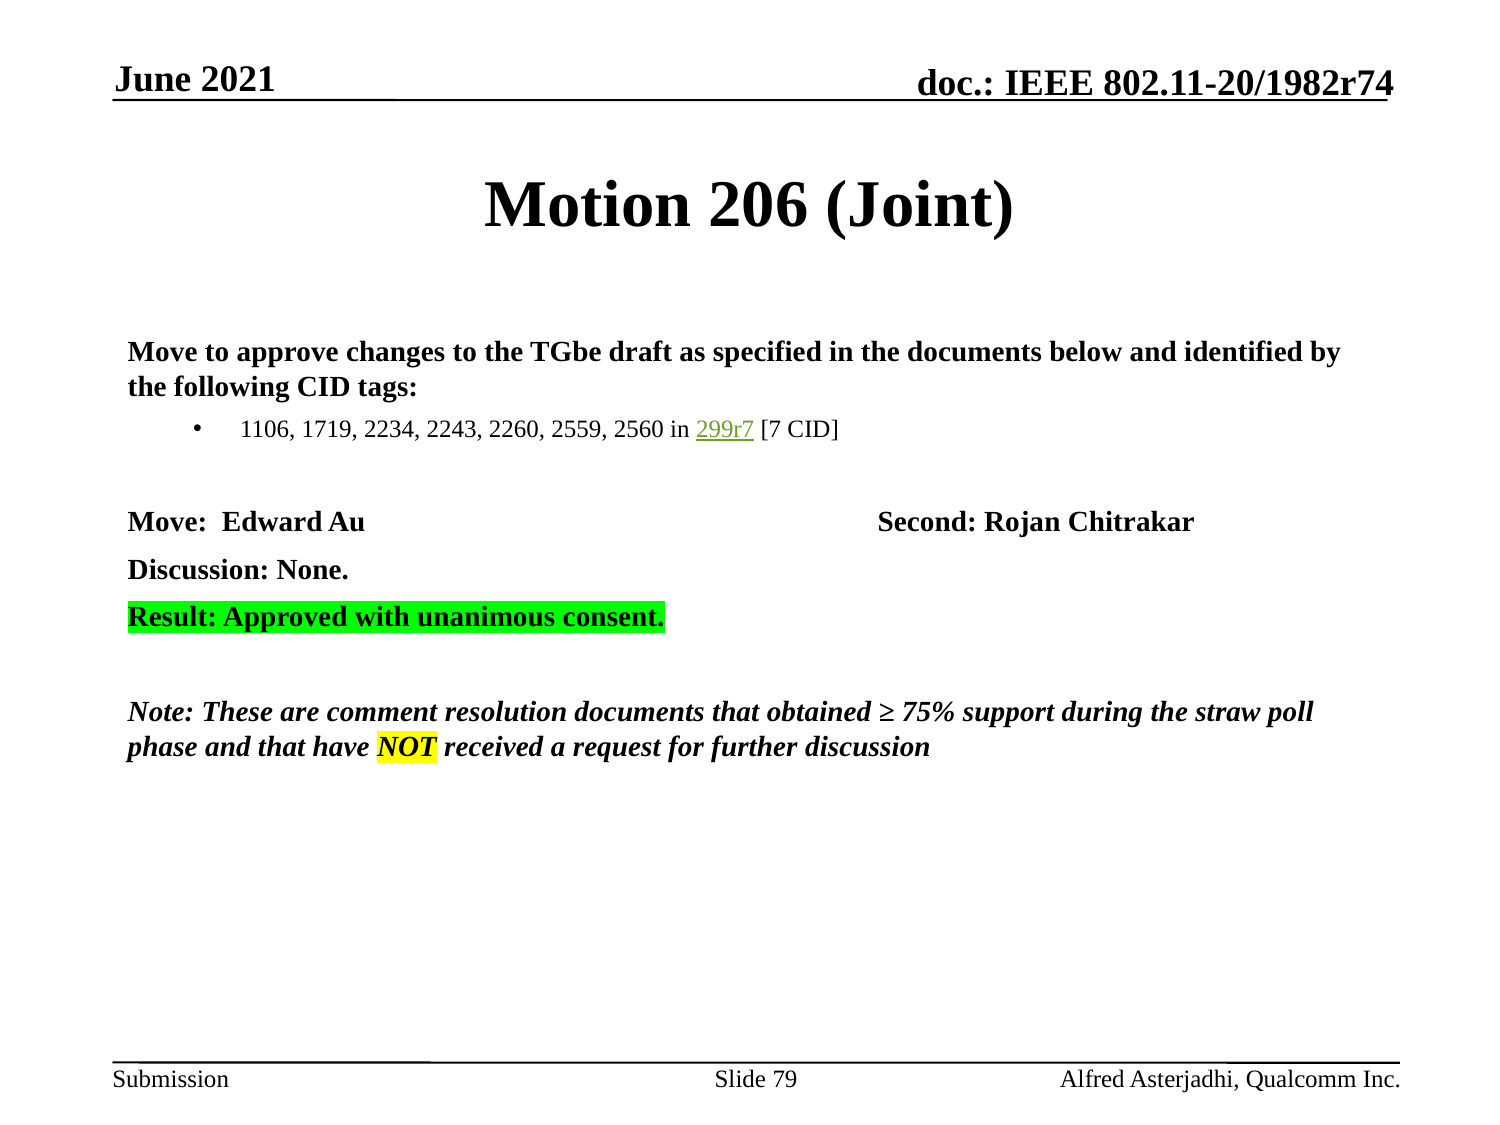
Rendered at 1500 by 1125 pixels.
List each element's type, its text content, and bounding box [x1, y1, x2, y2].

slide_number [114, 54, 423, 100]
list Move to approve changes to the TGbe draft as specified in the documents below and identified by the following CID tags: 1106, 1719, 2234, 2243, 2260, 2559, 2560 in 299r7 [7 CID] Move: Edward Au Second: Rojan Chitrakar Discussion: None. Result: Approved with unanimous consent. Note: These are comment resolution documents that obtained ≥ 75% support during the straw poll phase and that have NOT received a request for further discussion [112, 324, 1388, 1000]
footer Alfred Asterjadhi, Qualcomm Inc. [878, 1061, 1402, 1093]
slide_number Slide 79 [712, 1061, 800, 1123]
title Motion 206 (Joint) [112, 112, 1388, 288]
